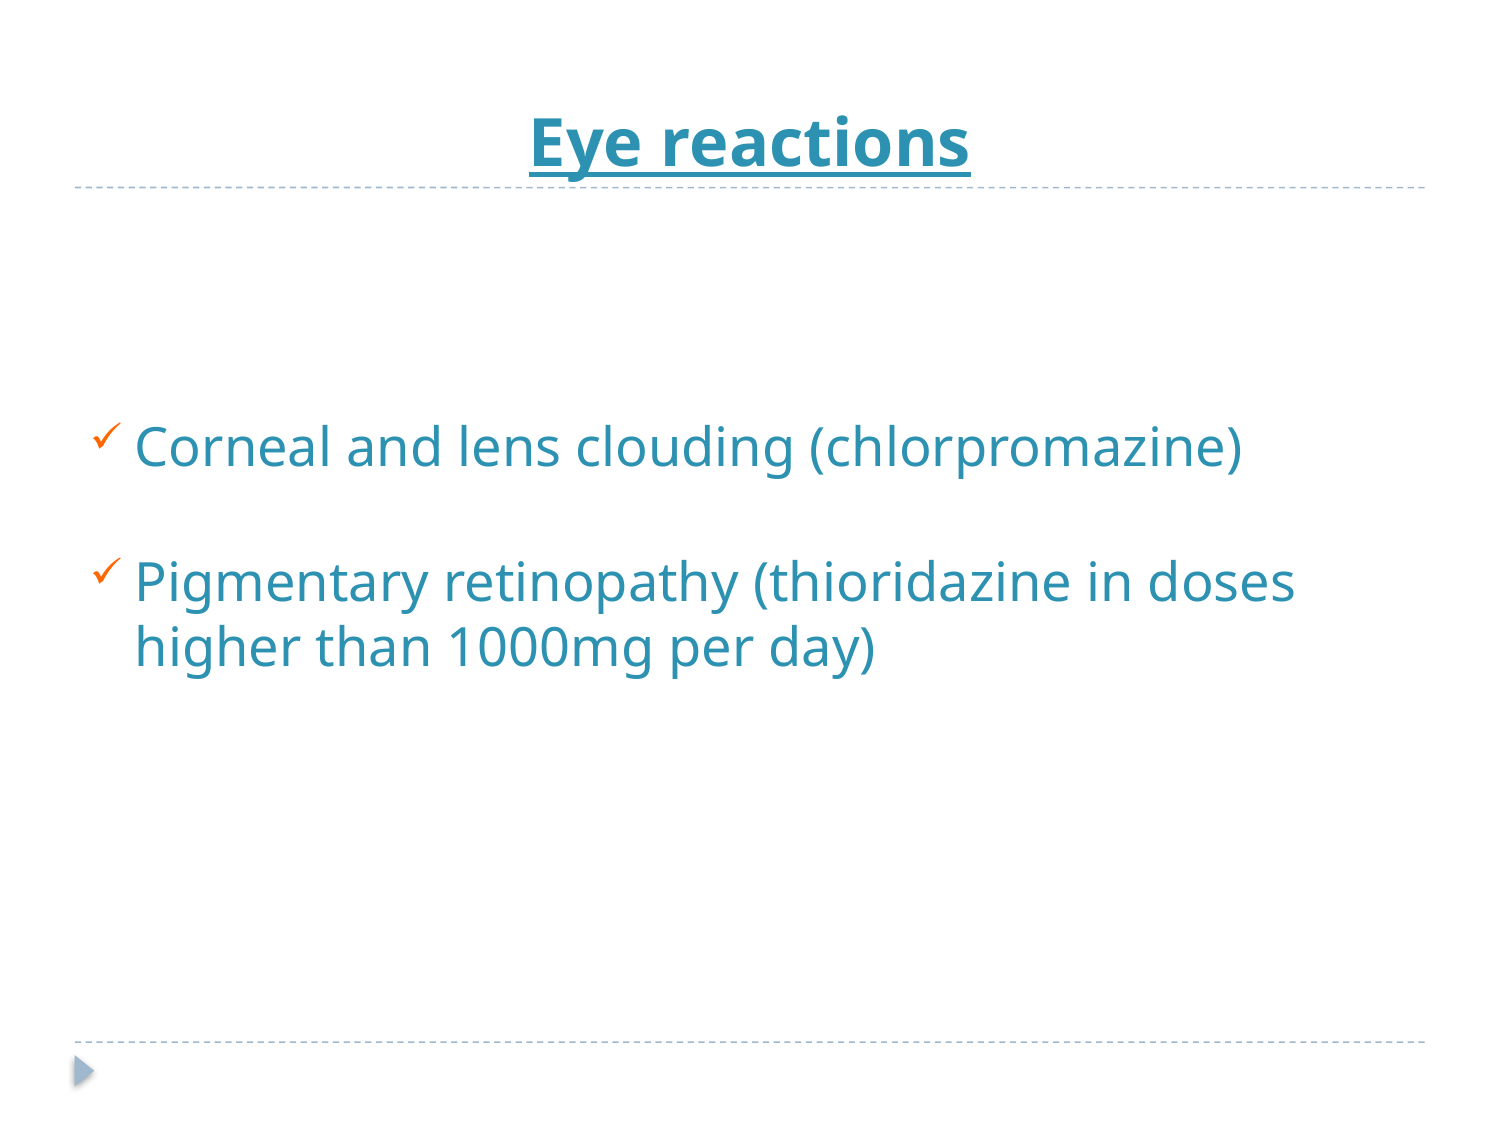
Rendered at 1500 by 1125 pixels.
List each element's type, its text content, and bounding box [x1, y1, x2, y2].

title Eye reactions [75, 24, 1425, 188]
list Corneal and lens clouding (chlorpromazine) Pigmentary retinopathy (thioridazine in doses higher than 1000mg per day) [75, 200, 1425, 1010]
